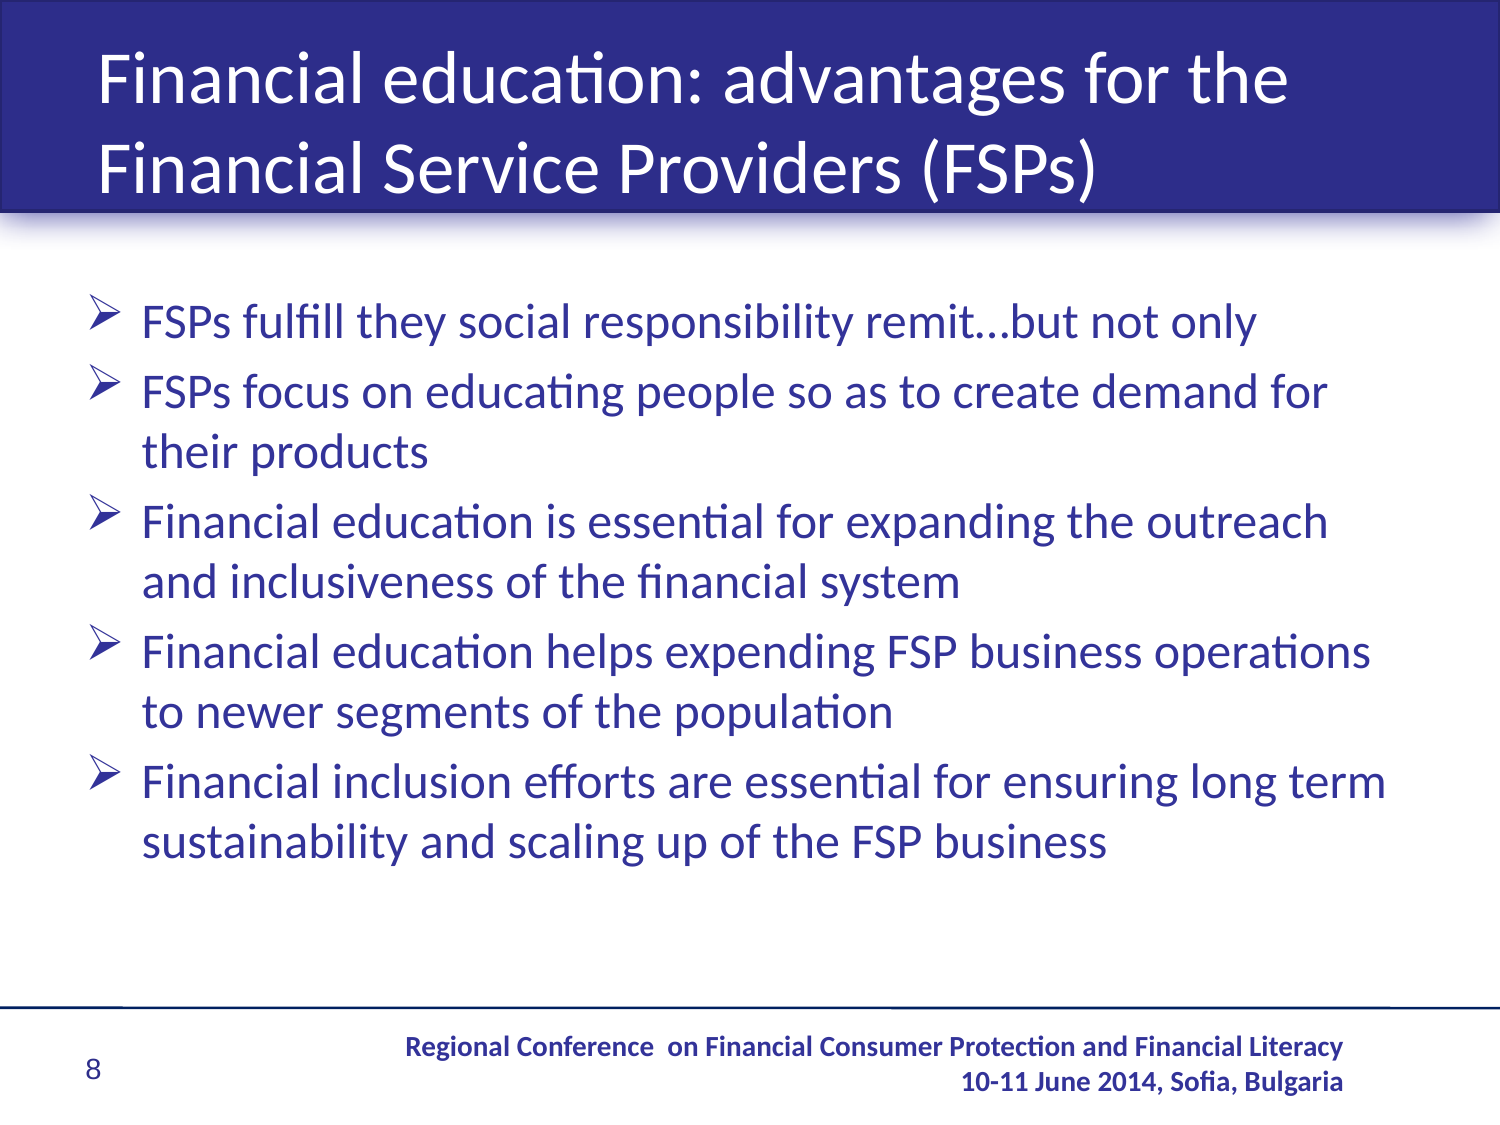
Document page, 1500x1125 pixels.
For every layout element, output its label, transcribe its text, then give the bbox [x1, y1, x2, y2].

slide_number 8 [70, 1042, 235, 1098]
footer Regional Conference on Financial Consumer Protection and Financial Literacy 10-11 June 2014, Sofia, Bulgaria [281, 1019, 1360, 1098]
list FSPs fulfill they social responsibility remit…but not only FSPs focus on educating people so as to create demand for their products Financial education is essential for expanding the outreach and inclusiveness of the financial system Financial education helps expending FSP business operations to newer segments of the population Financial inclusion efforts are essential for ensuring long term sustainability and scaling up of the FSP business [70, 281, 1421, 905]
title Financial education: advantages for the Financial Service Providers (FSPs) [81, 34, 1433, 202]
